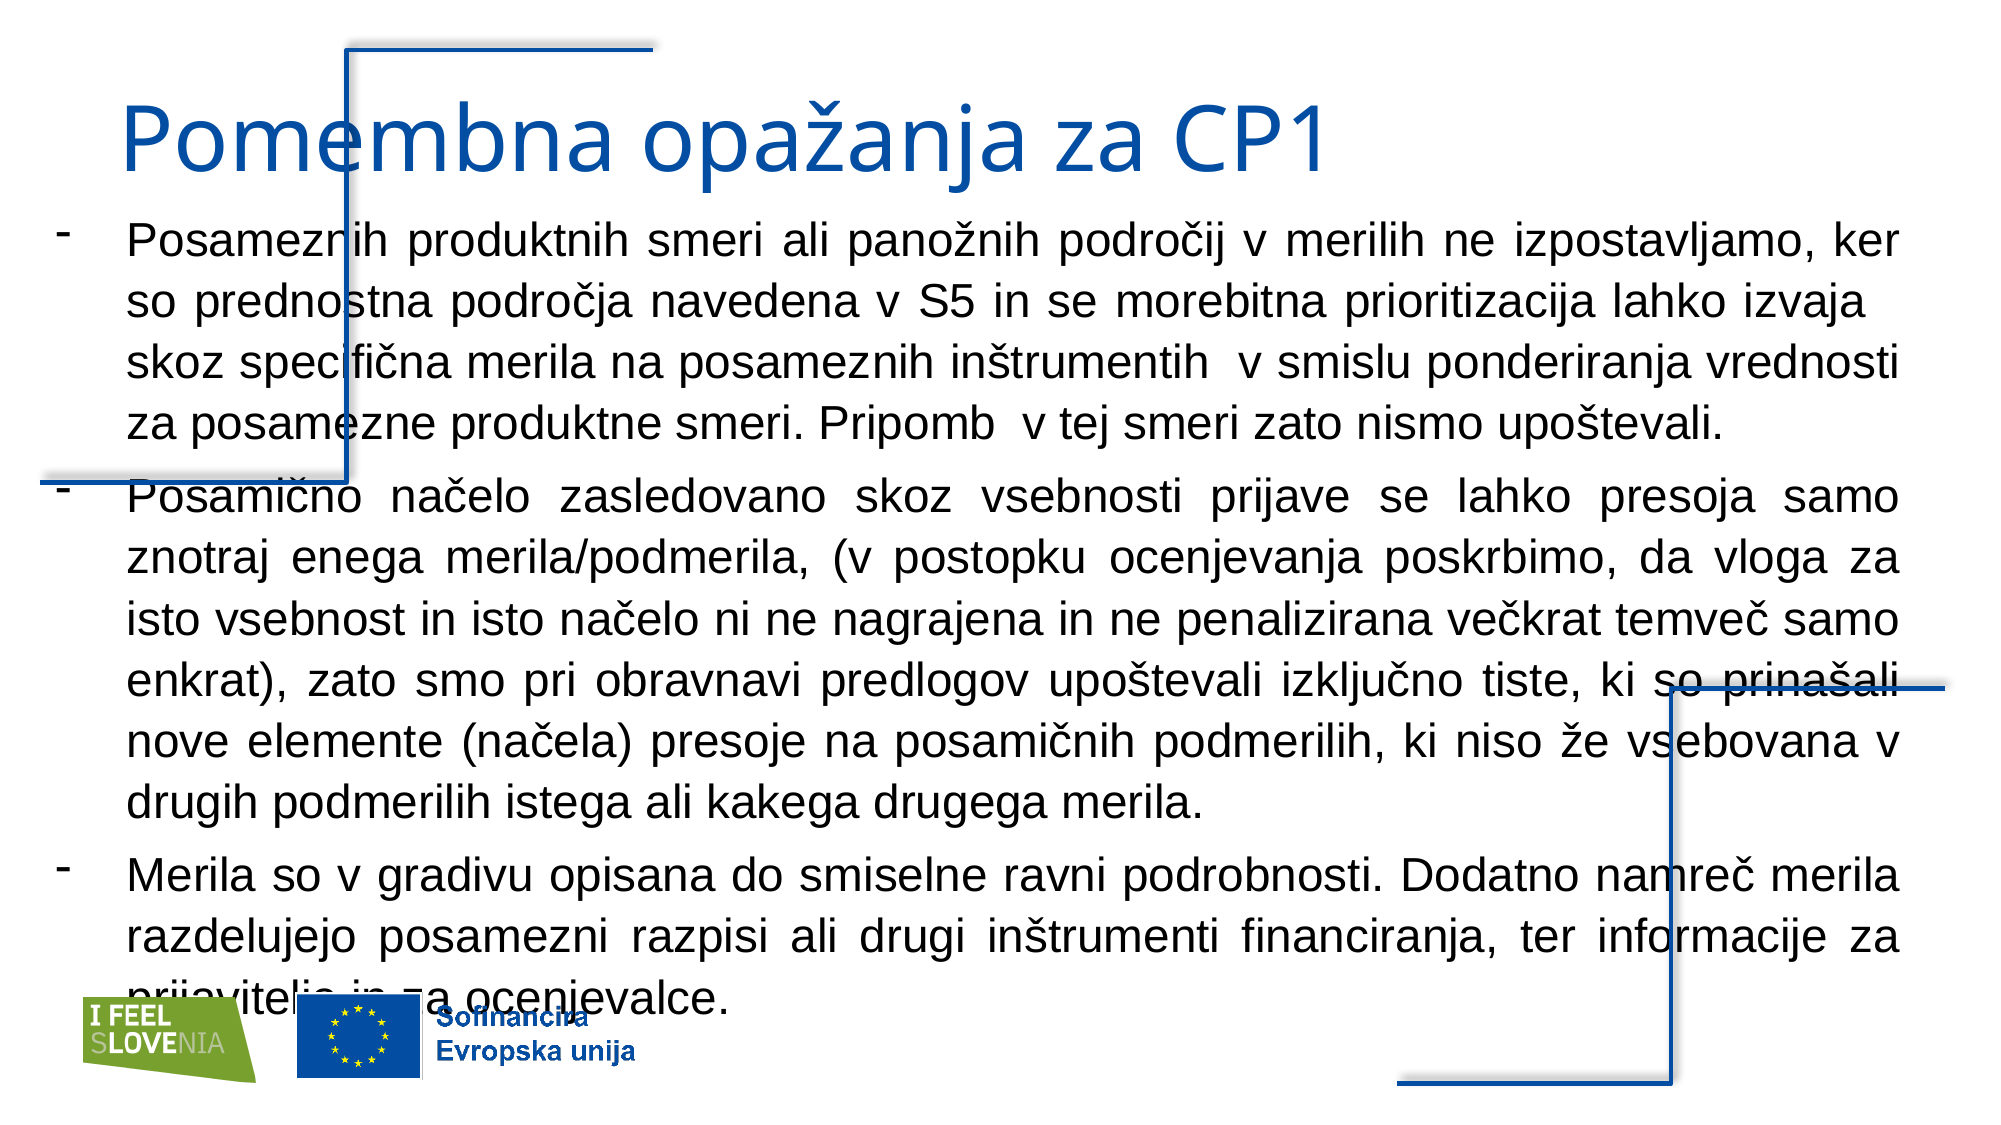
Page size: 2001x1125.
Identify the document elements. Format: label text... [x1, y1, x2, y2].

title Pomembna opažanja za CP1 [103, 31, 1854, 196]
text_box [40, 49, 654, 483]
list Posameznih produktnih smeri ali panožnih področij v merilih ne izpostavljamo, ker so prednostna področja navedena v S5 in se morebitna prioritizacija lahko izvaja skoz specifična merila na posameznih inštrumentih v smislu ponderiranja vrednosti za posamezne produktne smeri. Pripomb v tej smeri zato nismo upoštevali. Posamično načelo zasledovano skoz vsebnosti prijave se lahko presoja samo znotraj enega merila/podmerila, (v postopku ocenjevanja poskrbimo, da vloga za isto vsebnost in isto načelo ni ne nagrajena in ne penalizirana večkrat temveč samo enkrat), zato smo pri obravnavi predlogov upoštevali izključno tiste, ki so prinašali nove elemente (načela) presoje na posamičnih podmerilih, ki niso že vsebovana v drugih podmerilih istega ali kakega drugega merila. Merila so v gradivu opisana do smiselne ravni podrobnosti. Dodatno namreč merila razdelujejo posamezni razpisi ali drugi inštrumenti financiranja, ter informacije za prijavitelje in za ocenjevalce. [40, 196, 1917, 1066]
picture [83, 997, 256, 1083]
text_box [1396, 688, 1946, 1084]
picture [291, 989, 733, 1083]
